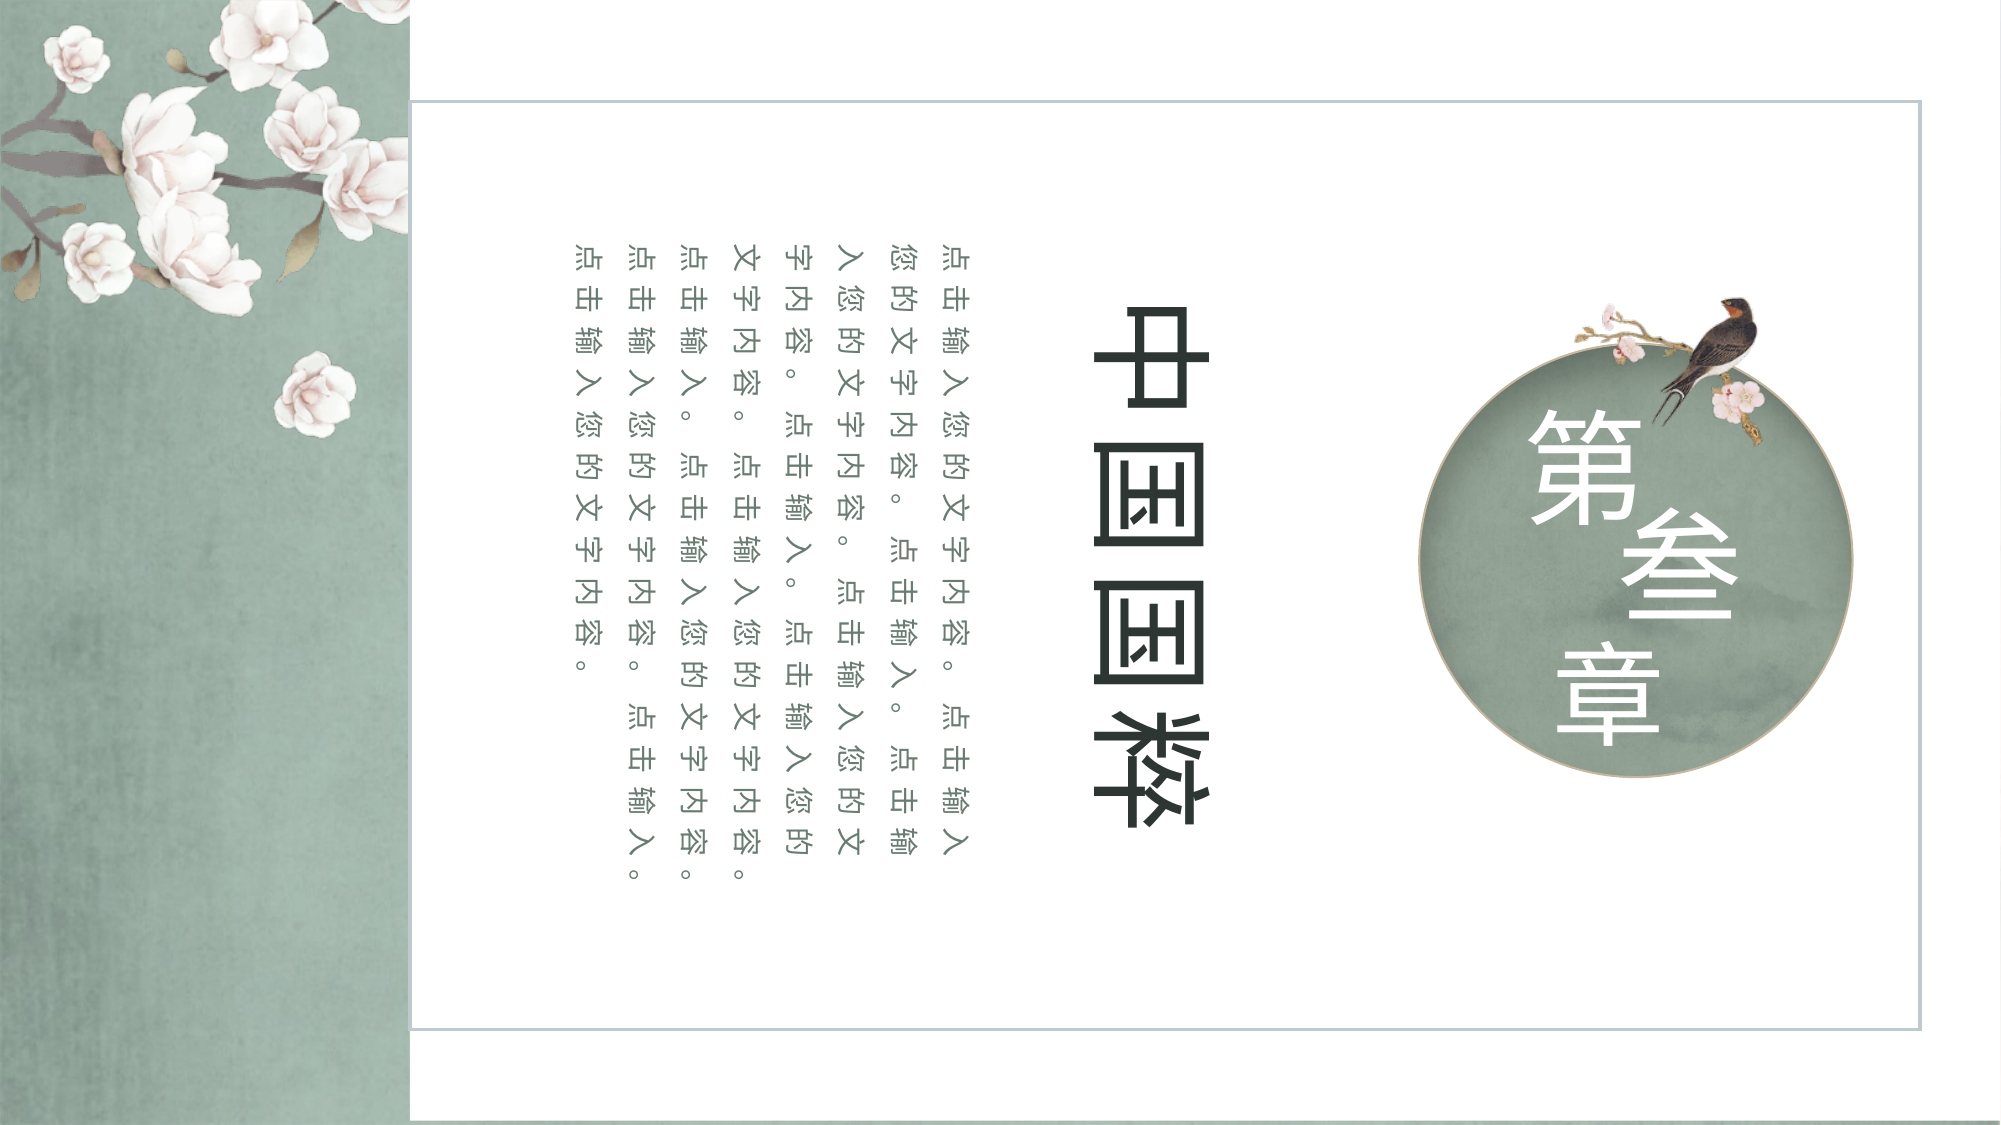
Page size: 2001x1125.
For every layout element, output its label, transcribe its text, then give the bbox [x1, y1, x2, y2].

picture [1525, 250, 1827, 479]
text_box 第 [1507, 383, 1663, 549]
text_box 点击输入您的文字内容。点击输入您的文字内容。点击输入。点击输入您的文字内容。点击输入您的文字内容。点击输入。点击输入您的文字内容。点击输入您的文字内容。点击输入。点击输入您的文字内容。点击输入您的文字内容。点击输入。点击输入您的文字内容。 [492, 228, 1000, 904]
text_box [1570, 456, 1854, 779]
text_box 章 [1537, 617, 1681, 768]
picture [0, 0, 2001, 1125]
text_box 叁 [1602, 480, 1758, 646]
text_box [409, 0, 2000, 1122]
text_box 中国国粹 [1054, 236, 1237, 892]
text_box [1509, 373, 1525, 383]
text_box [1418, 385, 1602, 755]
text_box [409, 101, 1921, 1031]
